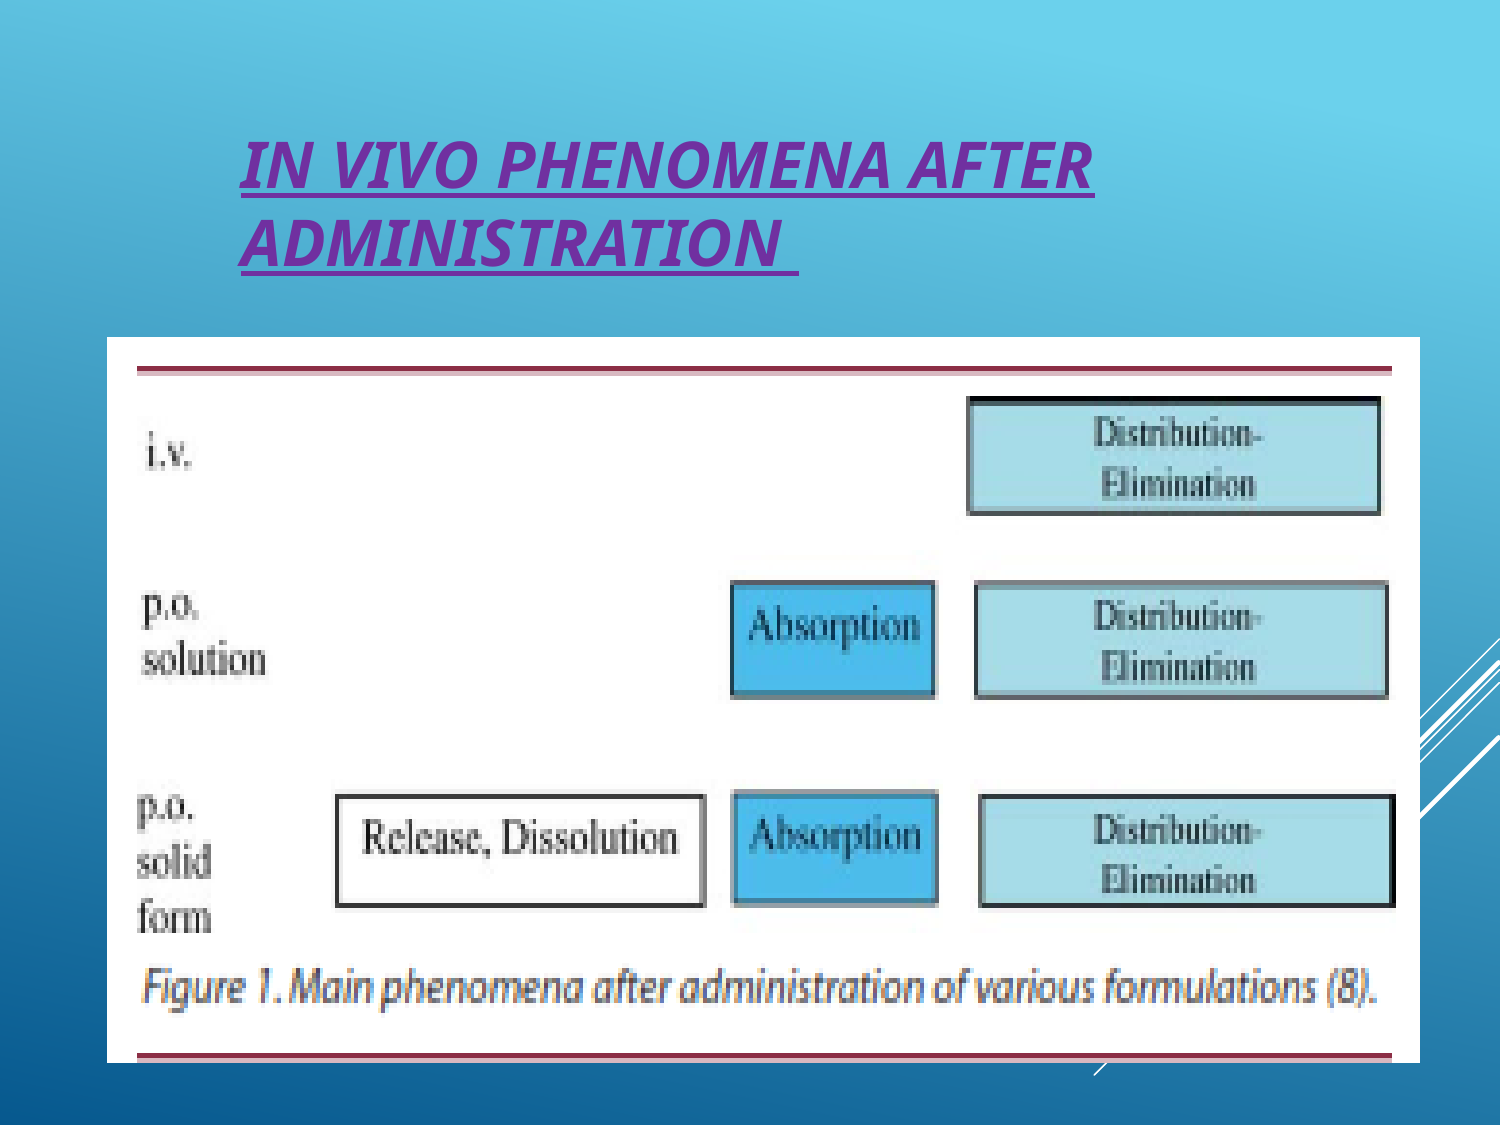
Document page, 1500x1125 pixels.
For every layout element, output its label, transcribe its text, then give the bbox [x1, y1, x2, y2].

title In vivo phenomena after administration [226, 37, 1302, 288]
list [107, 337, 1421, 1063]
